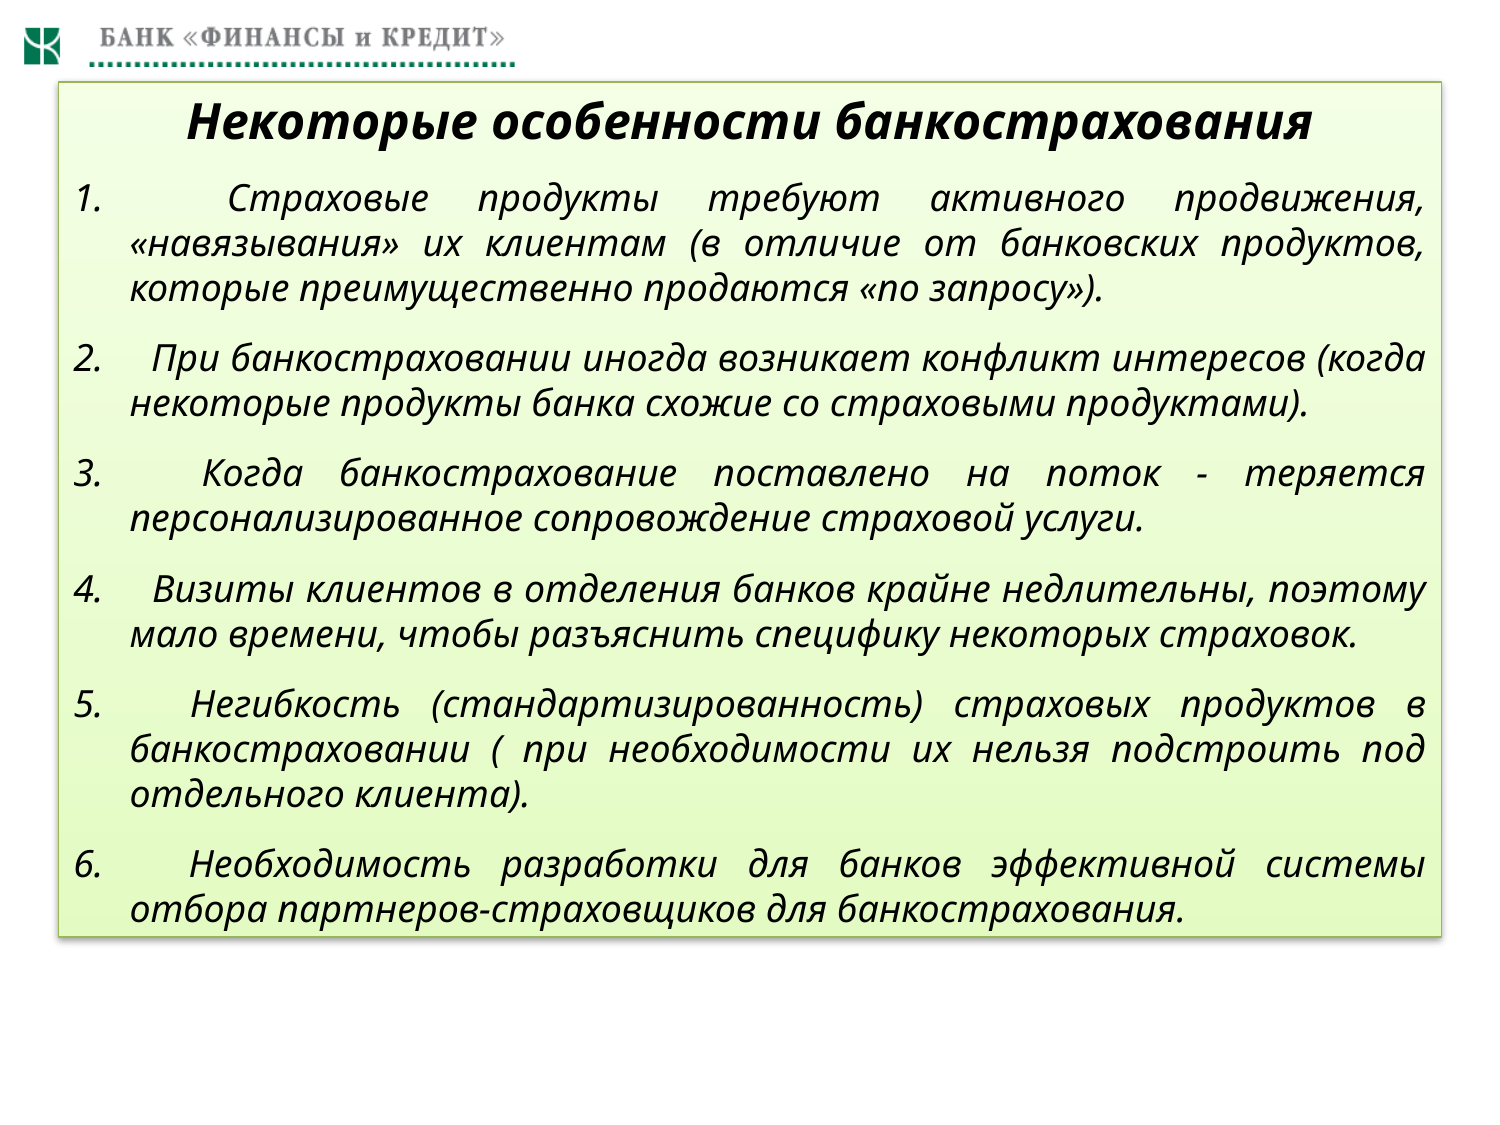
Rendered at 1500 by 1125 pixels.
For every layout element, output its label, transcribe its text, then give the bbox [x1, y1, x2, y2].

text_box Некоторые особенности банкострахования Страховые продукты требуют активного продвижения, «навязывания» их клиентам (в отличие от банковских продуктов, которые преимущественно продаются «по запросу»). При банкостраховании иногда возникает конфликт интересов (когда некоторые продукты банка схожие со страховыми продуктами). Когда банкострахование поставлено на поток - теряется персонализированное сопровождение страховой услуги. Визиты клиентов в отделения банков крайне недлительны, поэтому мало времени, чтобы разъяснить специфику некоторых страховок. Негибкость (стандартизированность) страховых продуктов в банкостраховании ( при необходимости их нельзя подстроить под отдельного клиента). Необходимость разработки для банков эффективной системы отбора партнеров-страховщиков для банкострахования. [58, 81, 1442, 938]
picture [23, 23, 516, 67]
